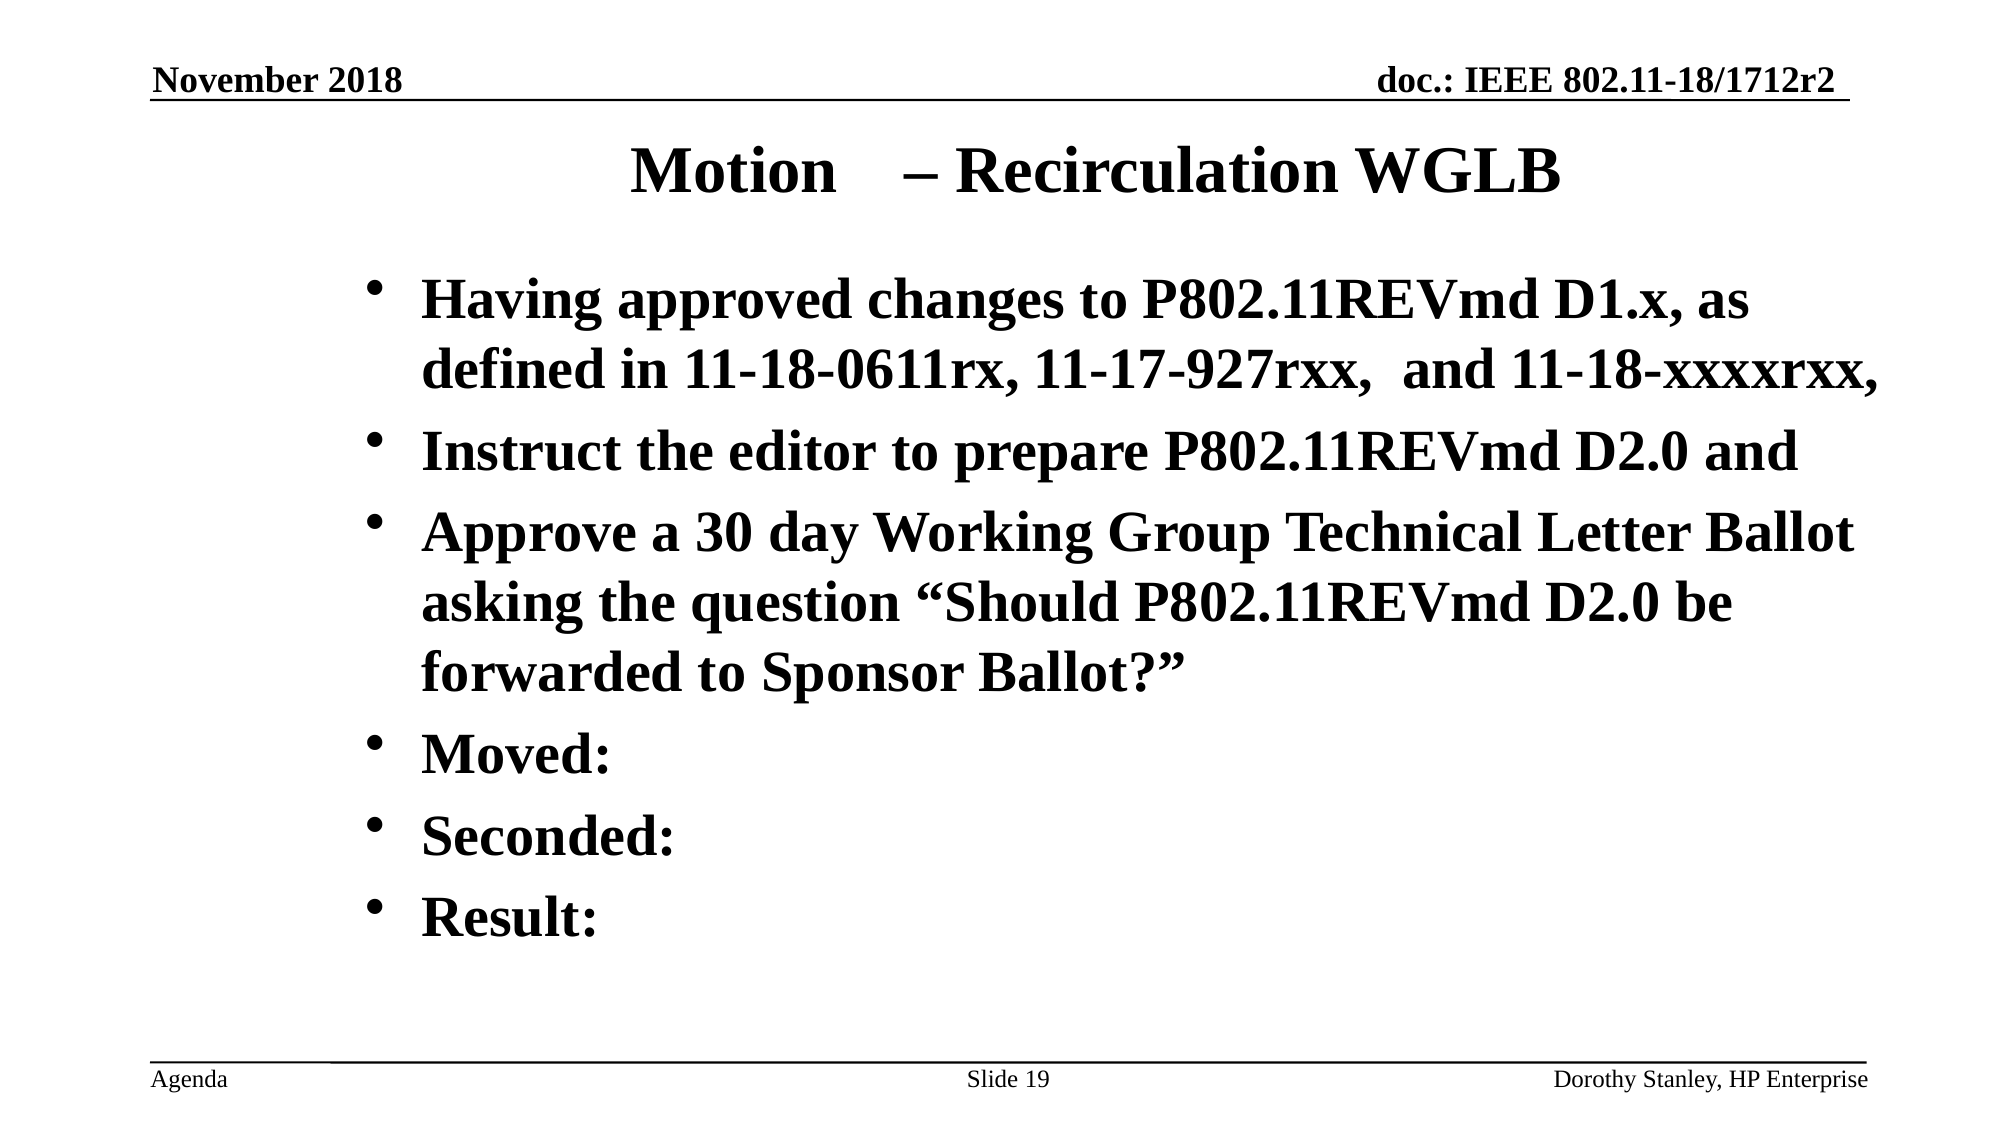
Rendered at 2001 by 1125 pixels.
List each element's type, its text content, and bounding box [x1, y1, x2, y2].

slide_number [152, 54, 567, 100]
text_box Motion – Recirculation WGLB [359, 77, 1835, 252]
footer Dorothy Stanley, HP Enterprise [1549, 1062, 1869, 1093]
text_box Having approved changes to P802.11REVmd D1.x, as defined in 11-18-0611rx, 11-17-927rxx, and 11-18-xxxxrxx, Instruct the editor to prepare P802.11REVmd D2.0 and Approve a 30 day Working Group Technical Letter Ballot asking the question “Should P802.11REVmd D2.0 be forwarded to Sponsor Ballot?” Moved: Seconded: Result: [350, 252, 1903, 1025]
slide_number Slide 19 [964, 1062, 1053, 1093]
